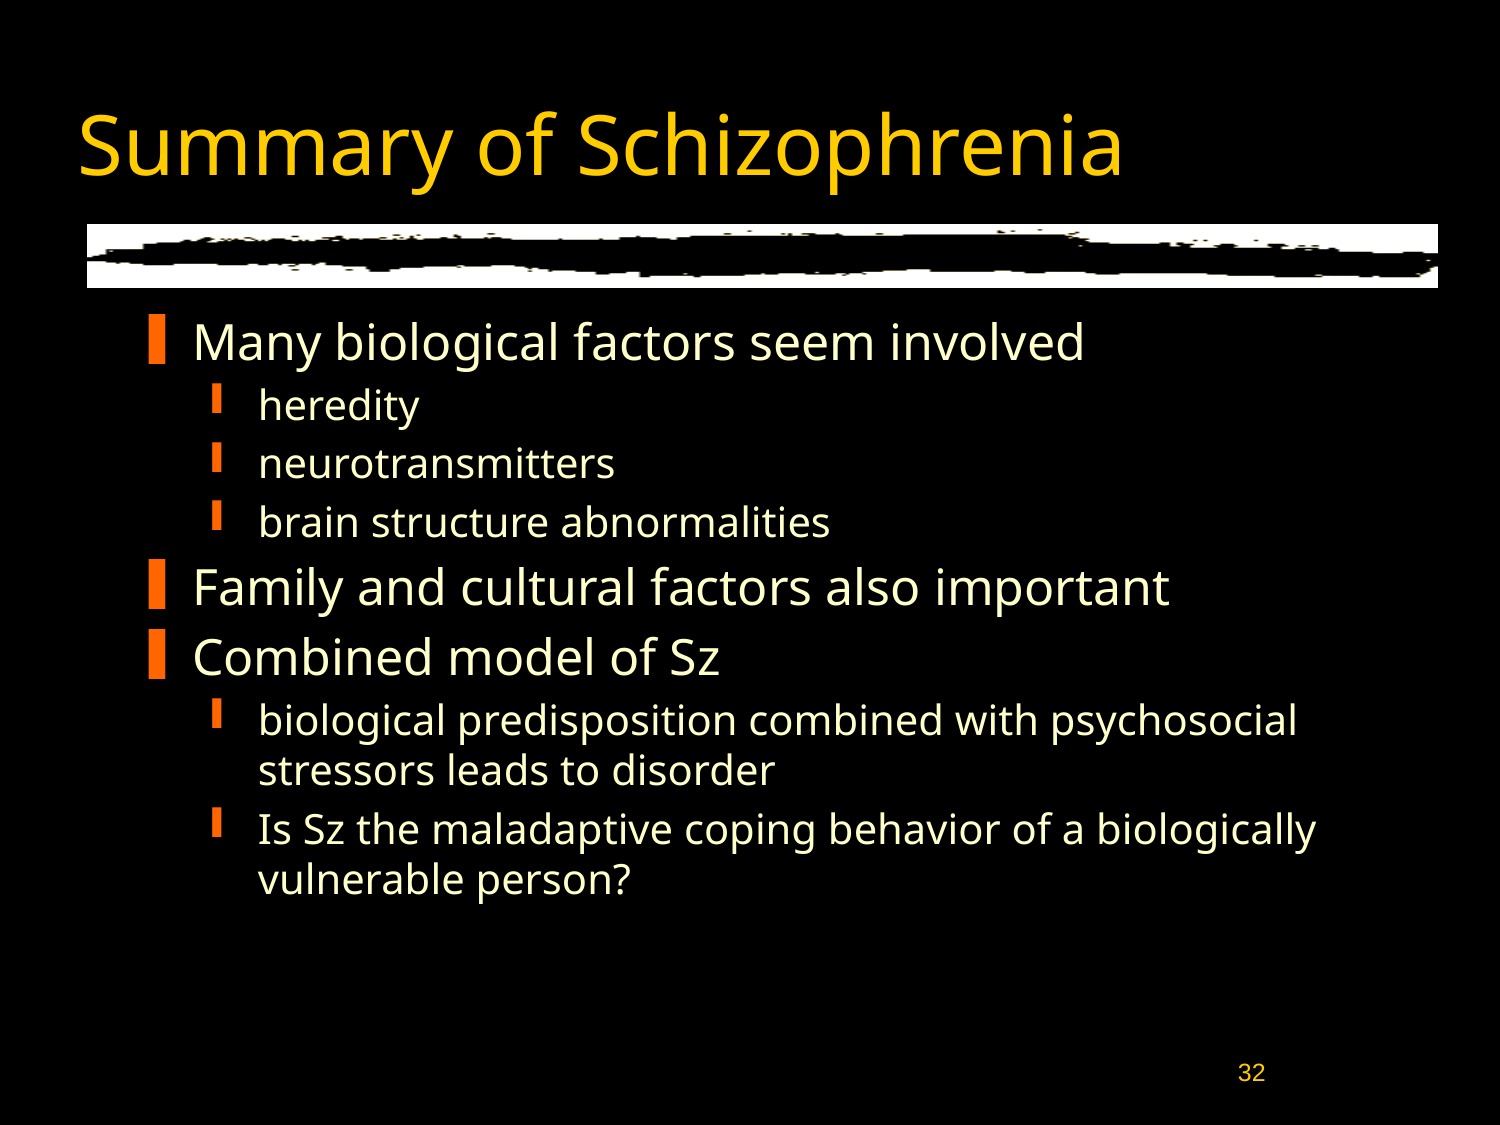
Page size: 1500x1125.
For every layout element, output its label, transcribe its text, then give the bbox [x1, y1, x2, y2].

title Summary of Schizophrenia [62, 74, 1338, 201]
list Many biological factors seem involved heredity neurotransmitters brain structure abnormalities Family and cultural factors also important Combined model of Sz biological predisposition combined with psychosocial stressors leads to disorder Is Sz the maladaptive coping behavior of a biologically vulnerable person? [120, 302, 1463, 988]
